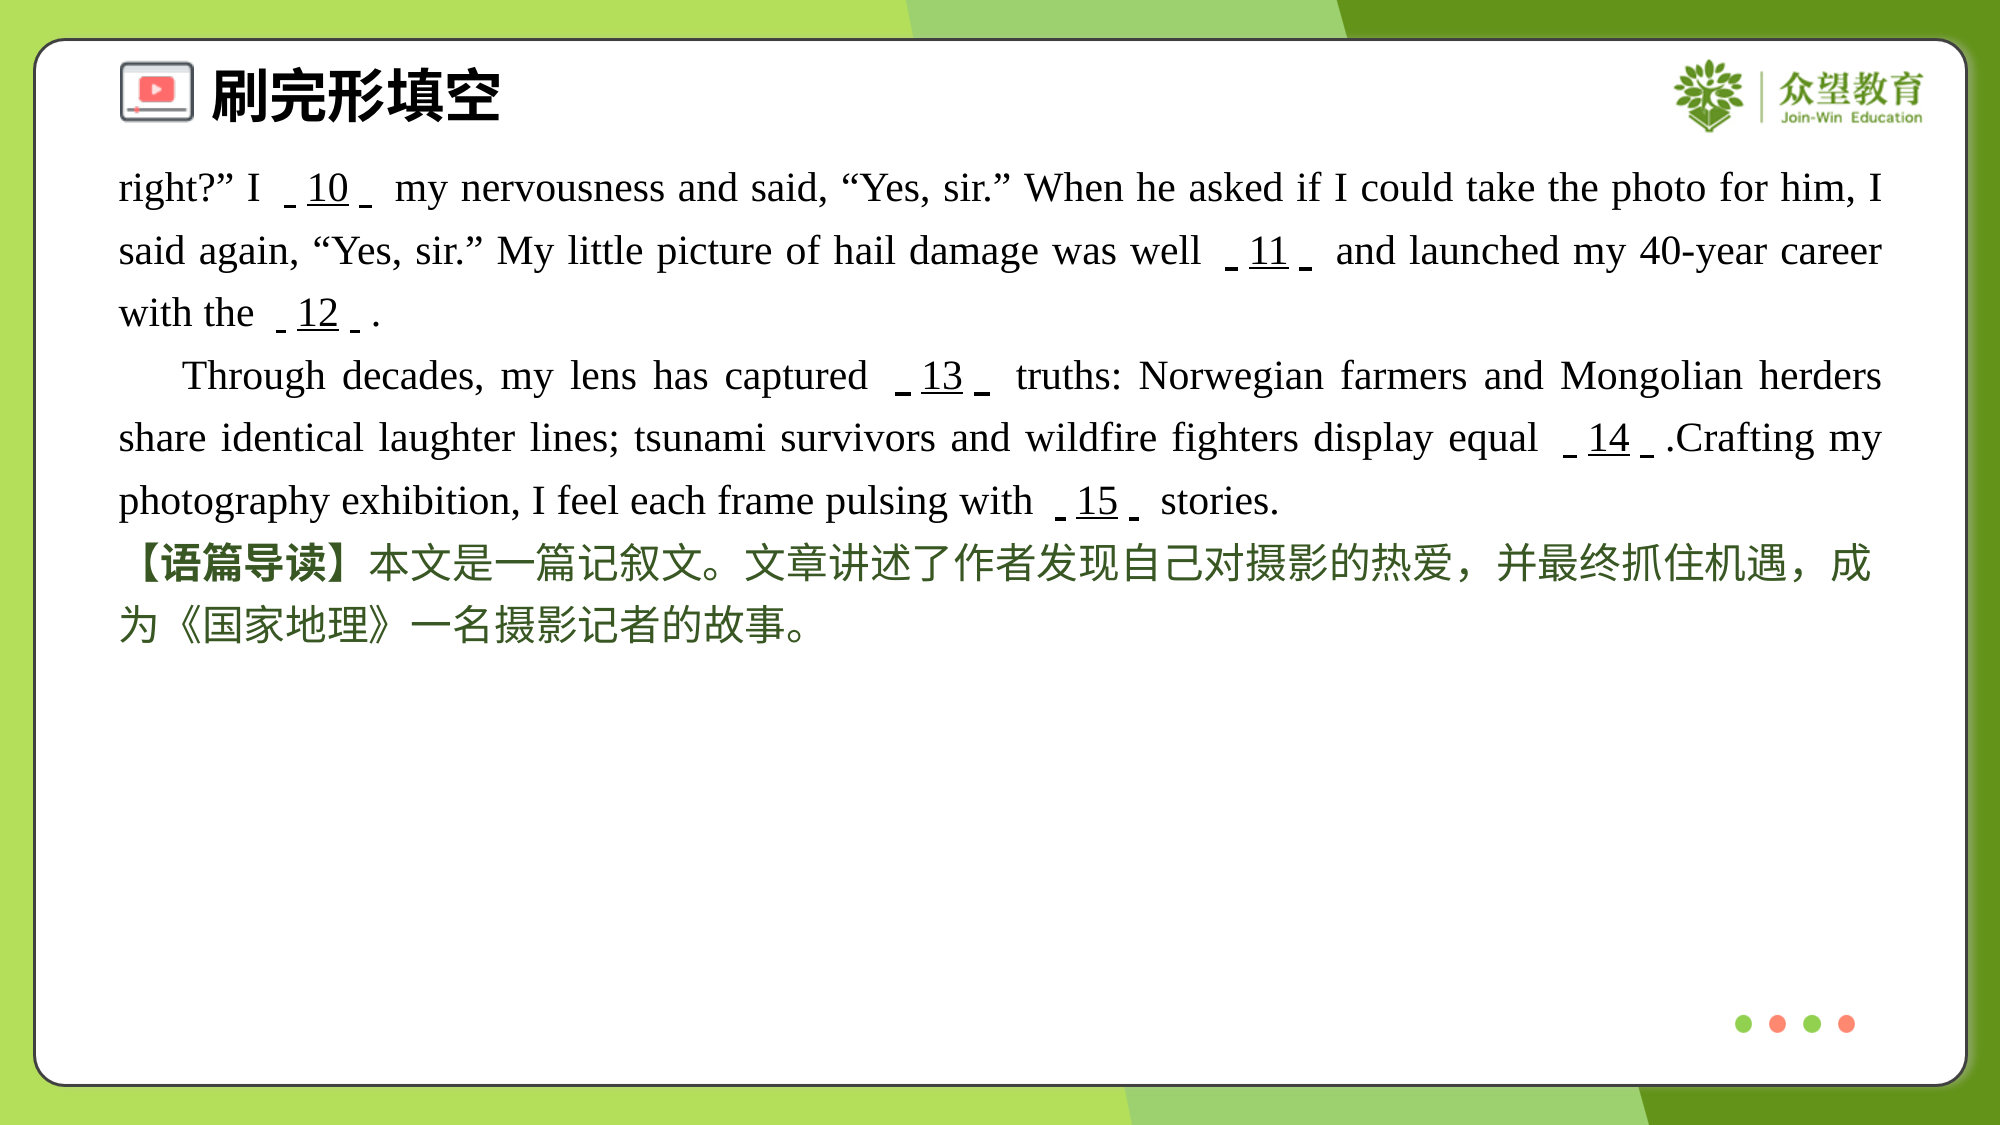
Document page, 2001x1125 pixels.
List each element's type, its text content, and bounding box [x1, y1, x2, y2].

text_box right?” I . .10. . my nervousness and said, “Yes, sir.” When he asked if I could take the photo for him, I said again, “Yes, sir.” My little picture of hail damage was well . .11. . and launched my 40-year career with the . .12. .. Through decades, my lens has captured . .13. . truths: Norwegian farmers and Mongolian herders share identical laughter lines; tsunami survivors and wildfire fighters display equal . .14. ..Crafting my photography exhibition, I feel each frame pulsing with . .15. . stories. [118, 147, 1883, 518]
picture [0, 0, 2000, 1125]
text_box 【语篇导读】本文是一篇记叙文。文章讲述了作者发现自己对摄影的热爱，并最终抓住机遇，成为《国家地理》一名摄影记者的故事。 [118, 524, 1883, 645]
